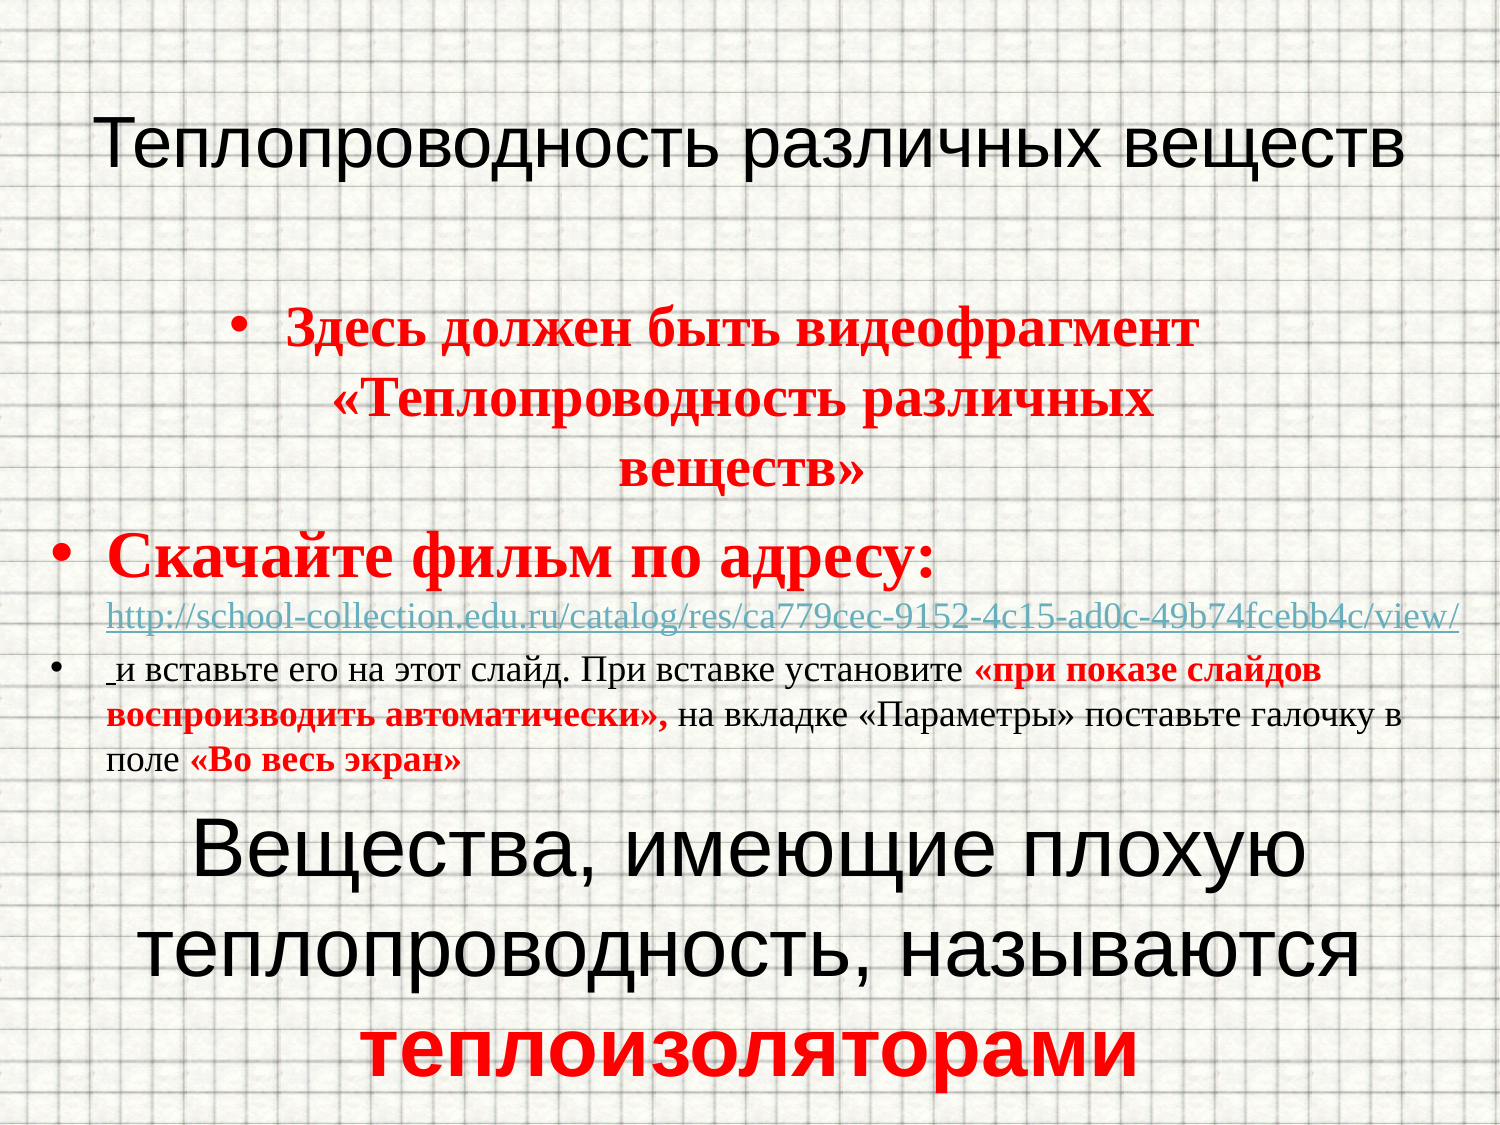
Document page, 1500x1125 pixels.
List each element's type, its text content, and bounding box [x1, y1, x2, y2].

title Теплопроводность различных веществ [75, 45, 1425, 233]
text_box Скачайте фильм по адресу: http://school-collection.edu.ru/catalog/res/ca779cec-9152-4c15-ad0c-49b74fcebb4c/view/ и вставьте его на этот слайд. При вставке установите «при показе слайдов воспроизводить автоматически», на вкладке «Параметры» поставьте галочку в поле «Во весь экран» [35, 503, 1500, 821]
picture [0, 0, 1500, 1125]
text_box Здесь должен быть видеофрагмент «Теплопроводность различных веществ» [164, 281, 1266, 503]
text_box Вещества, имеющие плохую теплопроводность, называются теплоизоляторами [35, 821, 1465, 1102]
